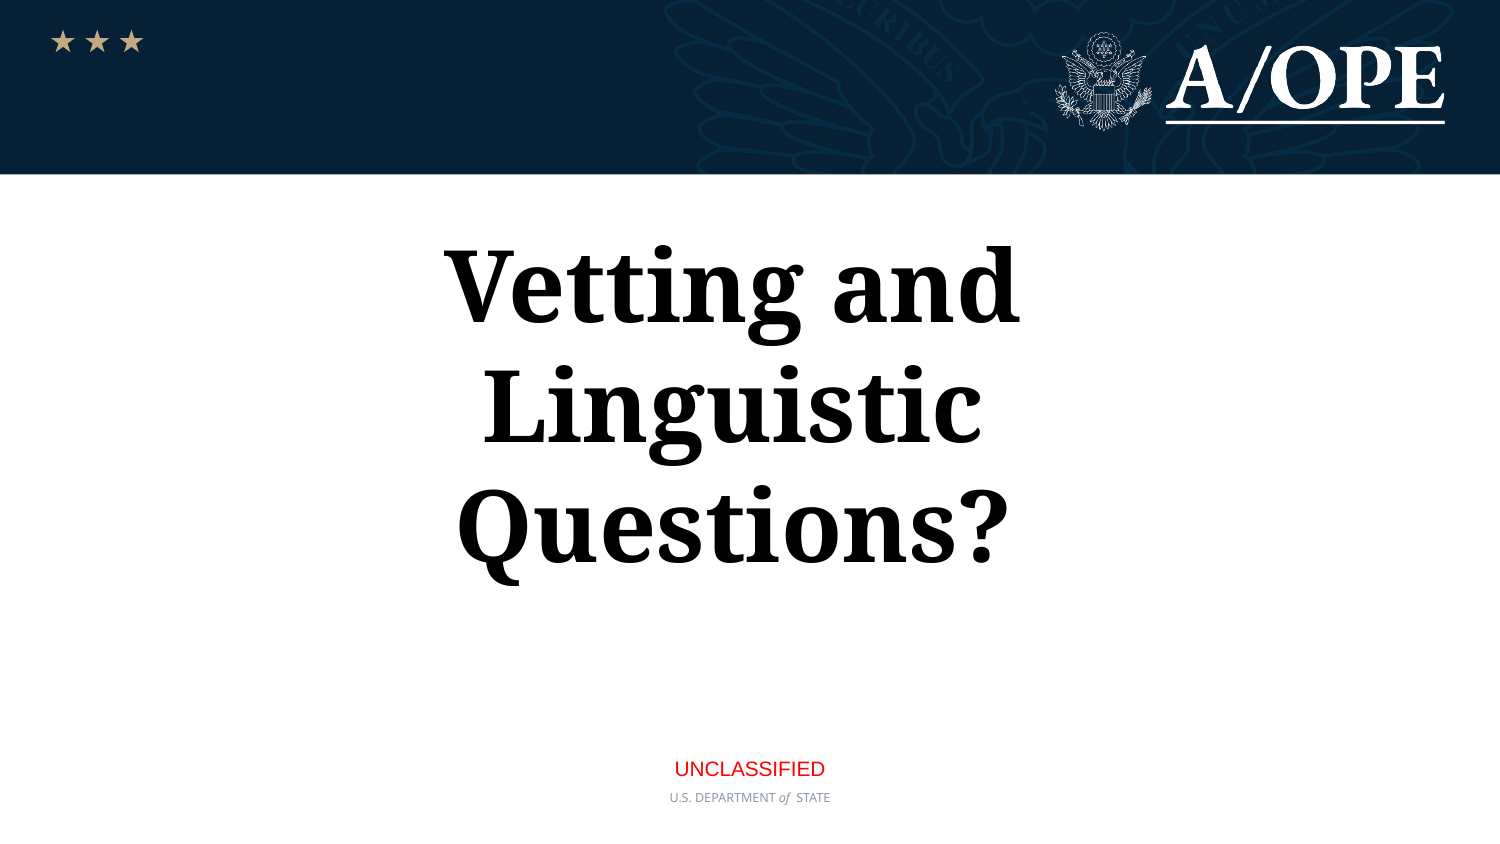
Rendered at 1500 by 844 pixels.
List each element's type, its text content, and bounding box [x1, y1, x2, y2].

picture [587, 0, 1500, 174]
text_box UNCLASSIFIED [659, 747, 841, 788]
title Vetting and Linguistic Questions? [211, 67, 1256, 739]
